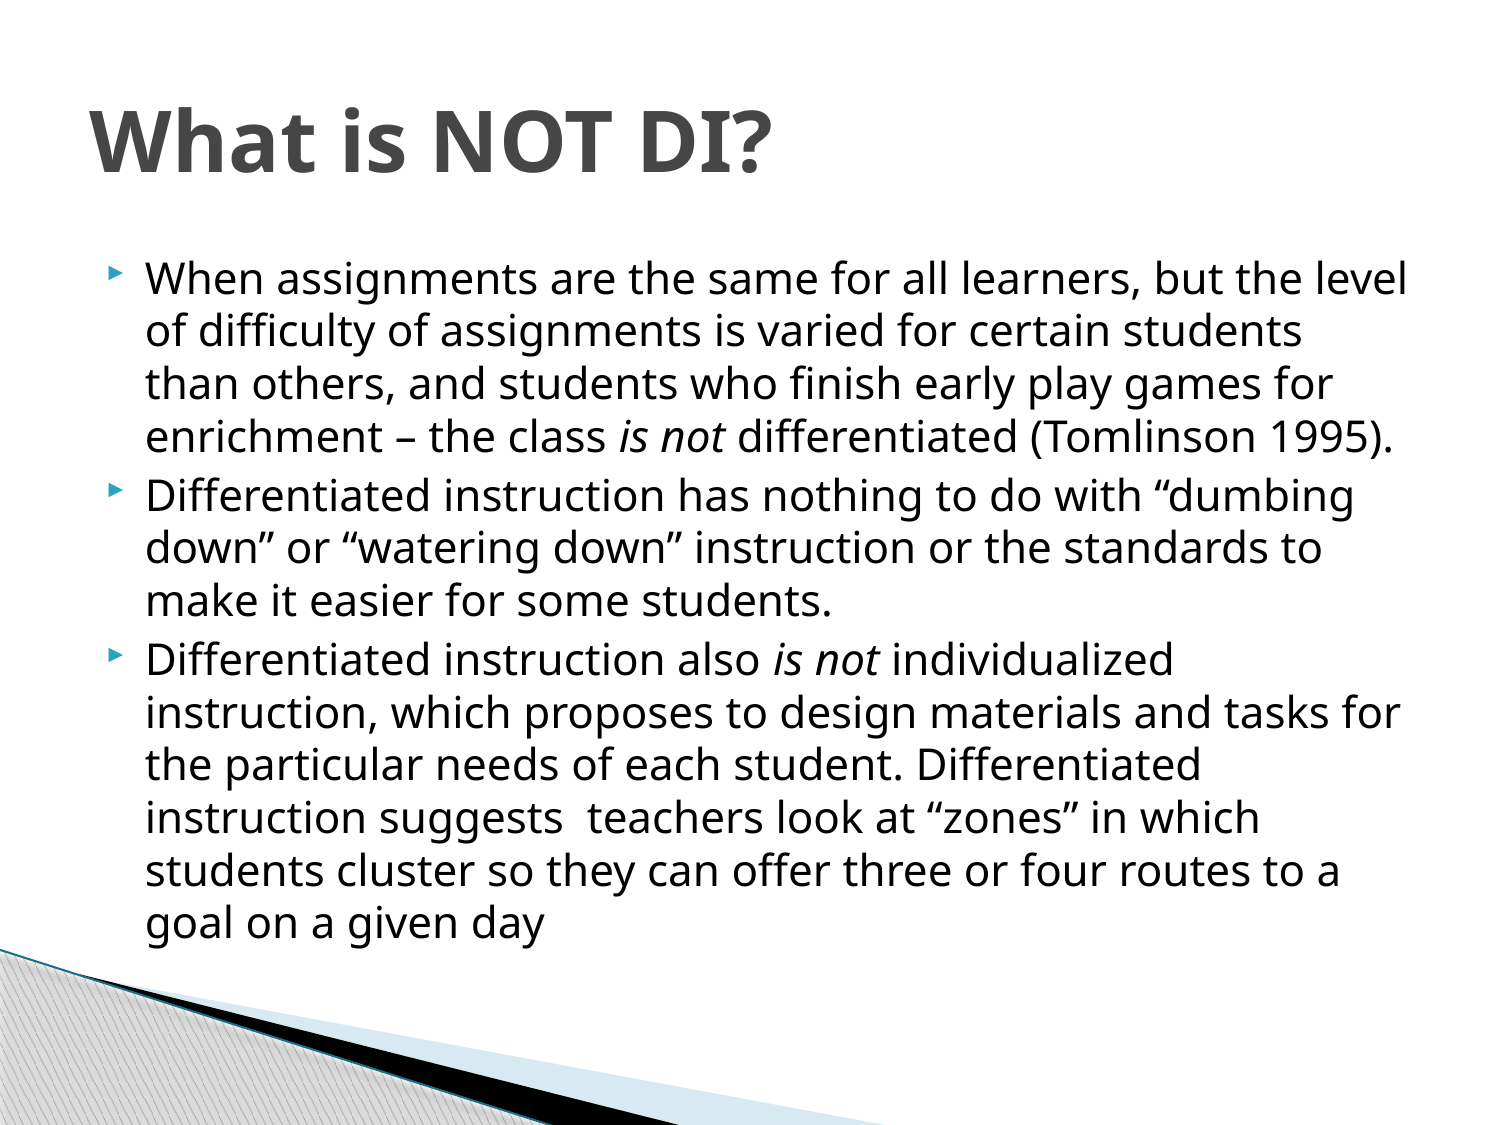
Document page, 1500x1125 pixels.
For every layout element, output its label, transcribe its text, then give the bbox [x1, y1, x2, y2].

title What is NOT DI? [75, 45, 1425, 233]
list When assignments are the same for all learners, but the level of difficulty of assignments is varied for certain students than others, and students who finish early play games for enrichment – the class is not differentiated (Tomlinson 1995). Differentiated instruction has nothing to do with “dumbing down” or “watering down” instruction or the standards to make it easier for some students. Differentiated instruction also is not individualized instruction, which proposes to design materials and tasks for the particular needs of each student. Differentiated instruction suggests teachers look at “zones” in which students cluster so they can offer three or four routes to a goal on a given day [75, 243, 1425, 986]
